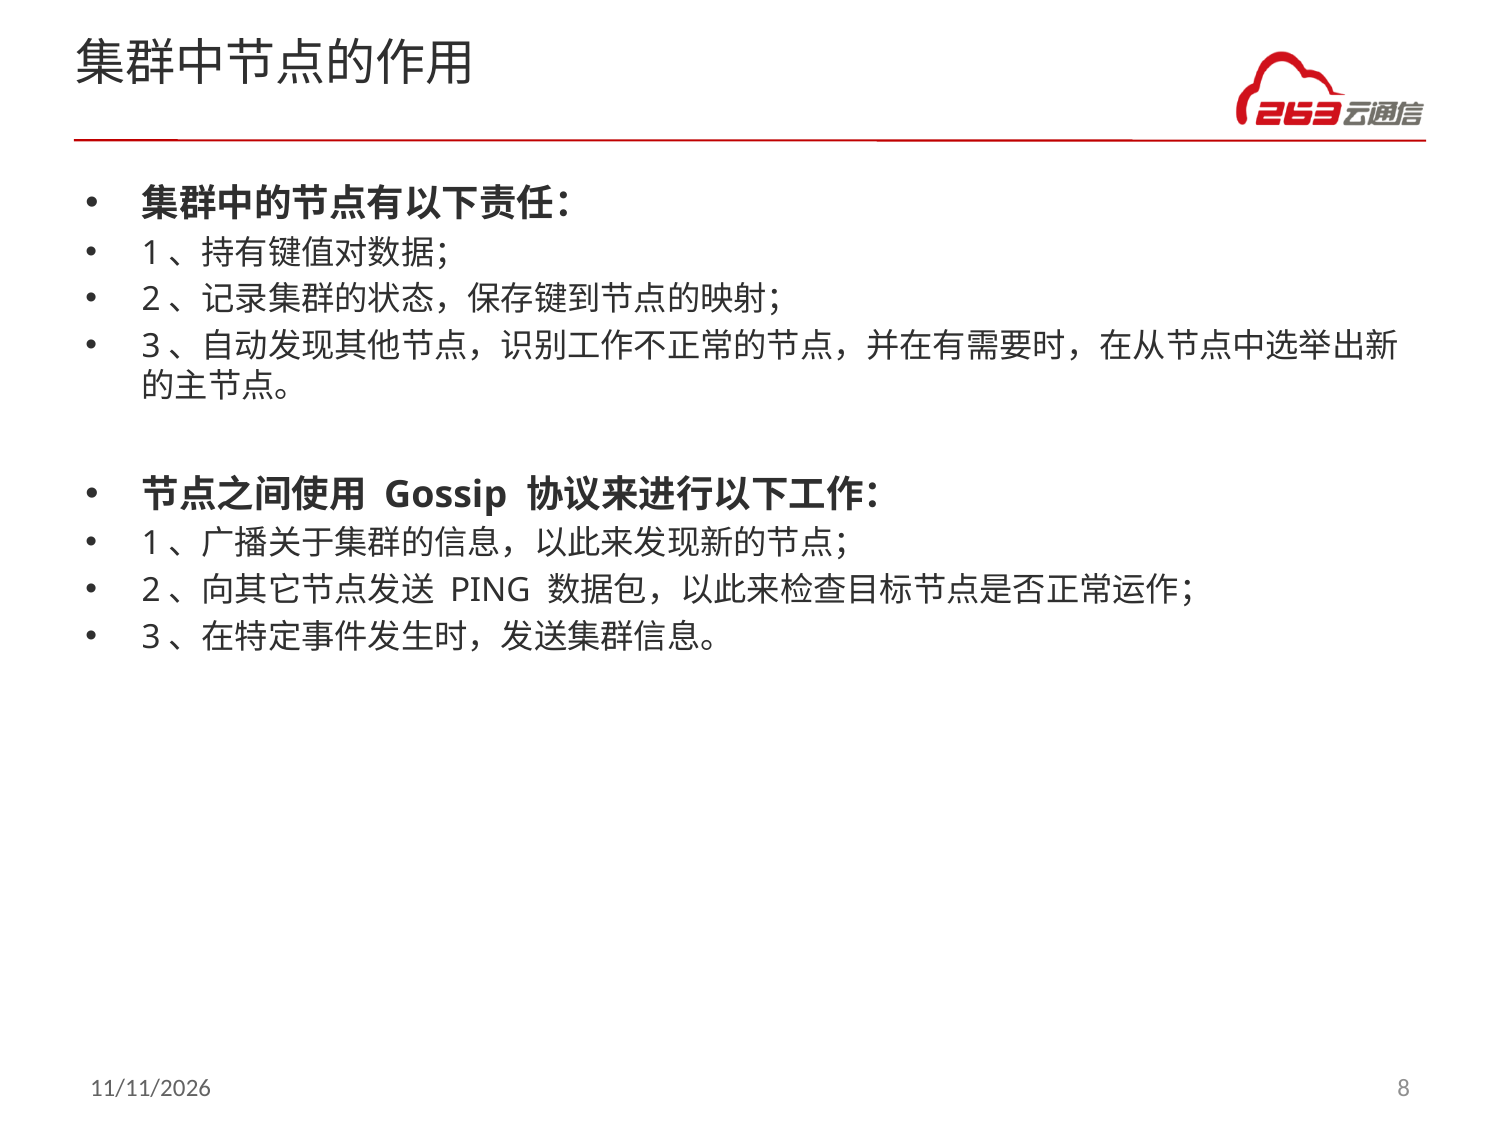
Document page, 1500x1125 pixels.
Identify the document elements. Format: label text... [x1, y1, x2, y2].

picture [1230, 37, 1430, 141]
title 集群中节点的作用 [75, 30, 1235, 136]
list 集群中的节点有以下责任： 1、持有键值对数据； 2、记录集群的状态，保存键到节点的映射； 3、自动发现其他节点，识别工作不正常的节点，并在有需要时，在从节点中选举出新的主节点。 节点之间使用 Gossip 协议来进行以下工作： 1、广播关于集群的信息，以此来发现新的节点； 2、向其它节点发送 PING 数据包，以此来检查目标节点是否正常运作； 3、在特定事件发生时，发送集群信息。 [70, 171, 1421, 1016]
